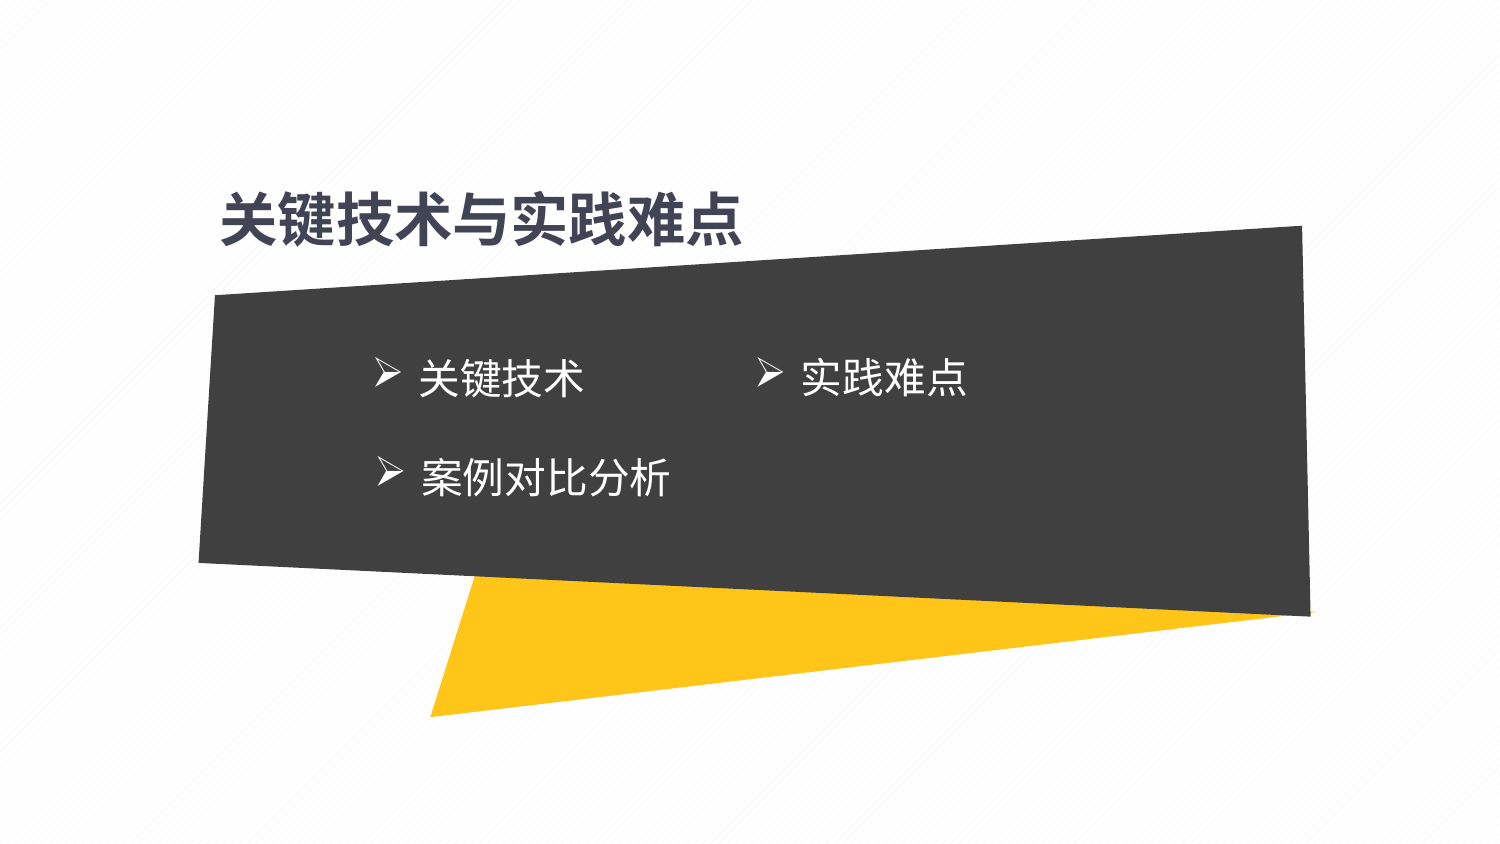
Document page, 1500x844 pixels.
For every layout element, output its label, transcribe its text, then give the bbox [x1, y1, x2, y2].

text_box 案例对比分析 [359, 444, 687, 510]
text_box [430, 577, 1284, 718]
text_box 关键技术 [356, 345, 601, 411]
text_box 实践难点 [739, 344, 983, 410]
text_box 关键技术与实践难点 [204, 176, 759, 261]
text_box [198, 225, 1311, 617]
